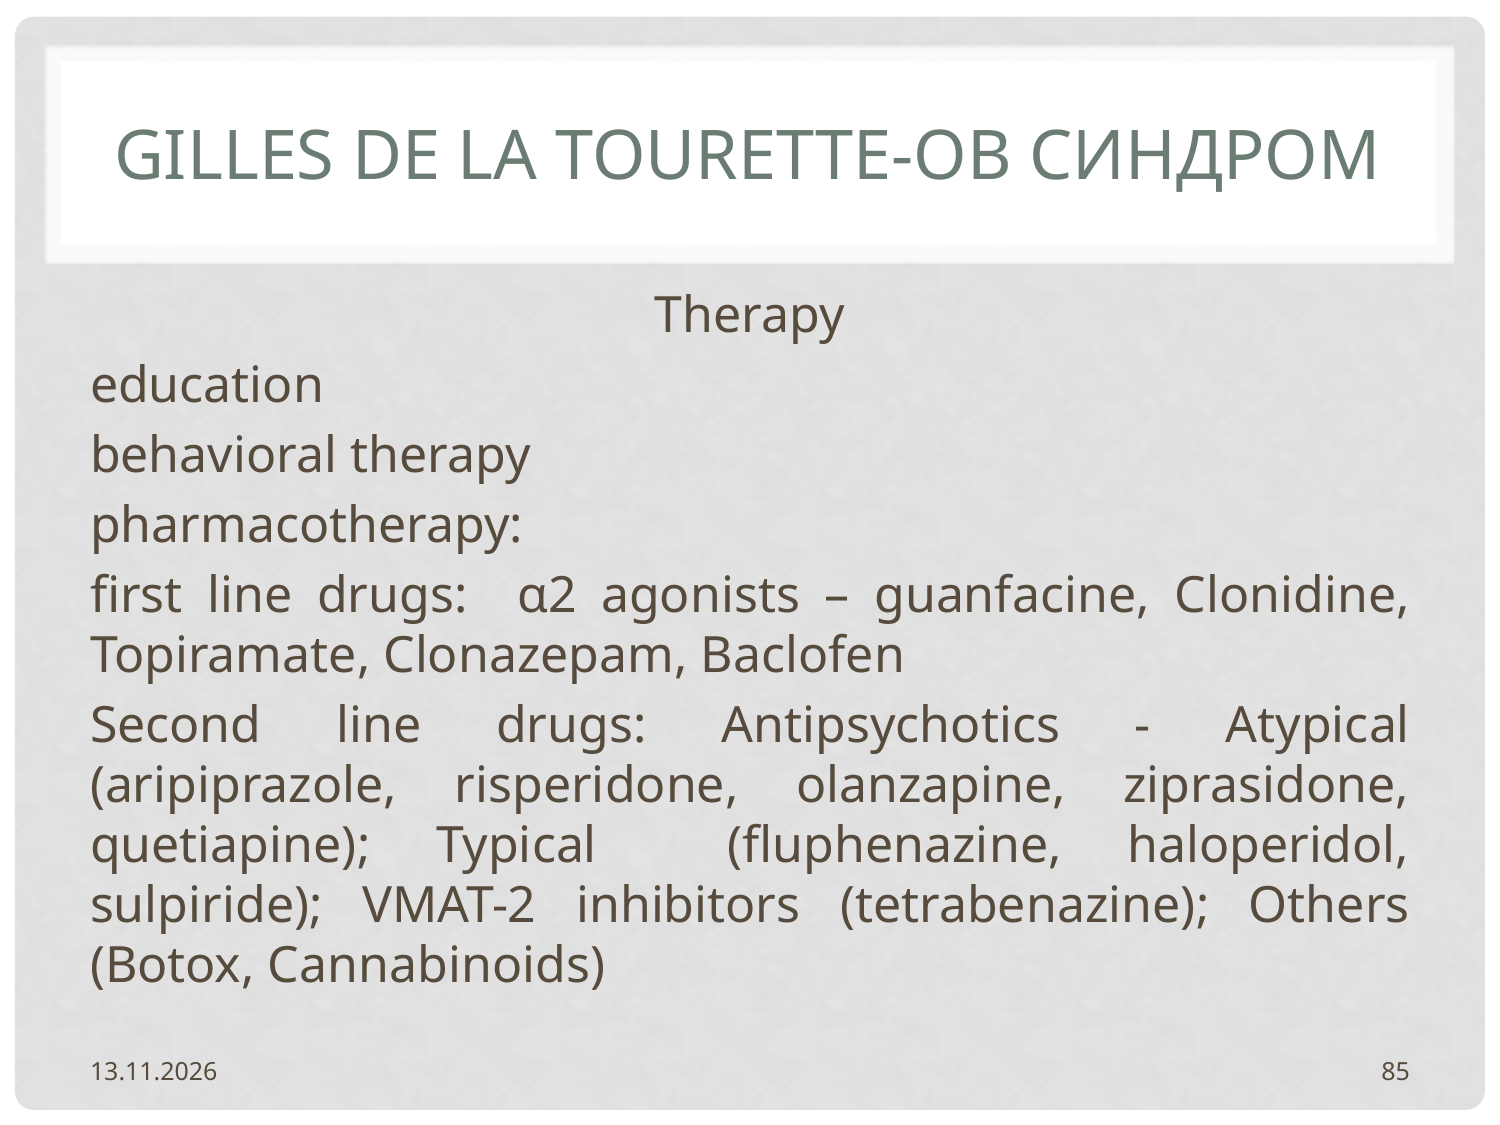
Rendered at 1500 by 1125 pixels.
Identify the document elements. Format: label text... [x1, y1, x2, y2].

slide_number 85 [1074, 1042, 1425, 1103]
list Therapy education behavioral therapy pharmacotherapy: first line drugs: α2 agonists – guanfacine, Clonidine, Topiramate, Clonazepam, Baclofen Second line drugs: Antipsychotics - Atypical (aripiprazole, risperidone, olanzapine, ziprasidone, quetiapine); Typical (fluphenazine, haloperidol, sulpiride); VMAT-2 inhibitors (tetrabenazine); Others (Botox, Cannabinoids) [75, 275, 1425, 1005]
title Gilles de la Tourette-ов синдром [69, 66, 1425, 238]
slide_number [75, 1042, 425, 1103]
